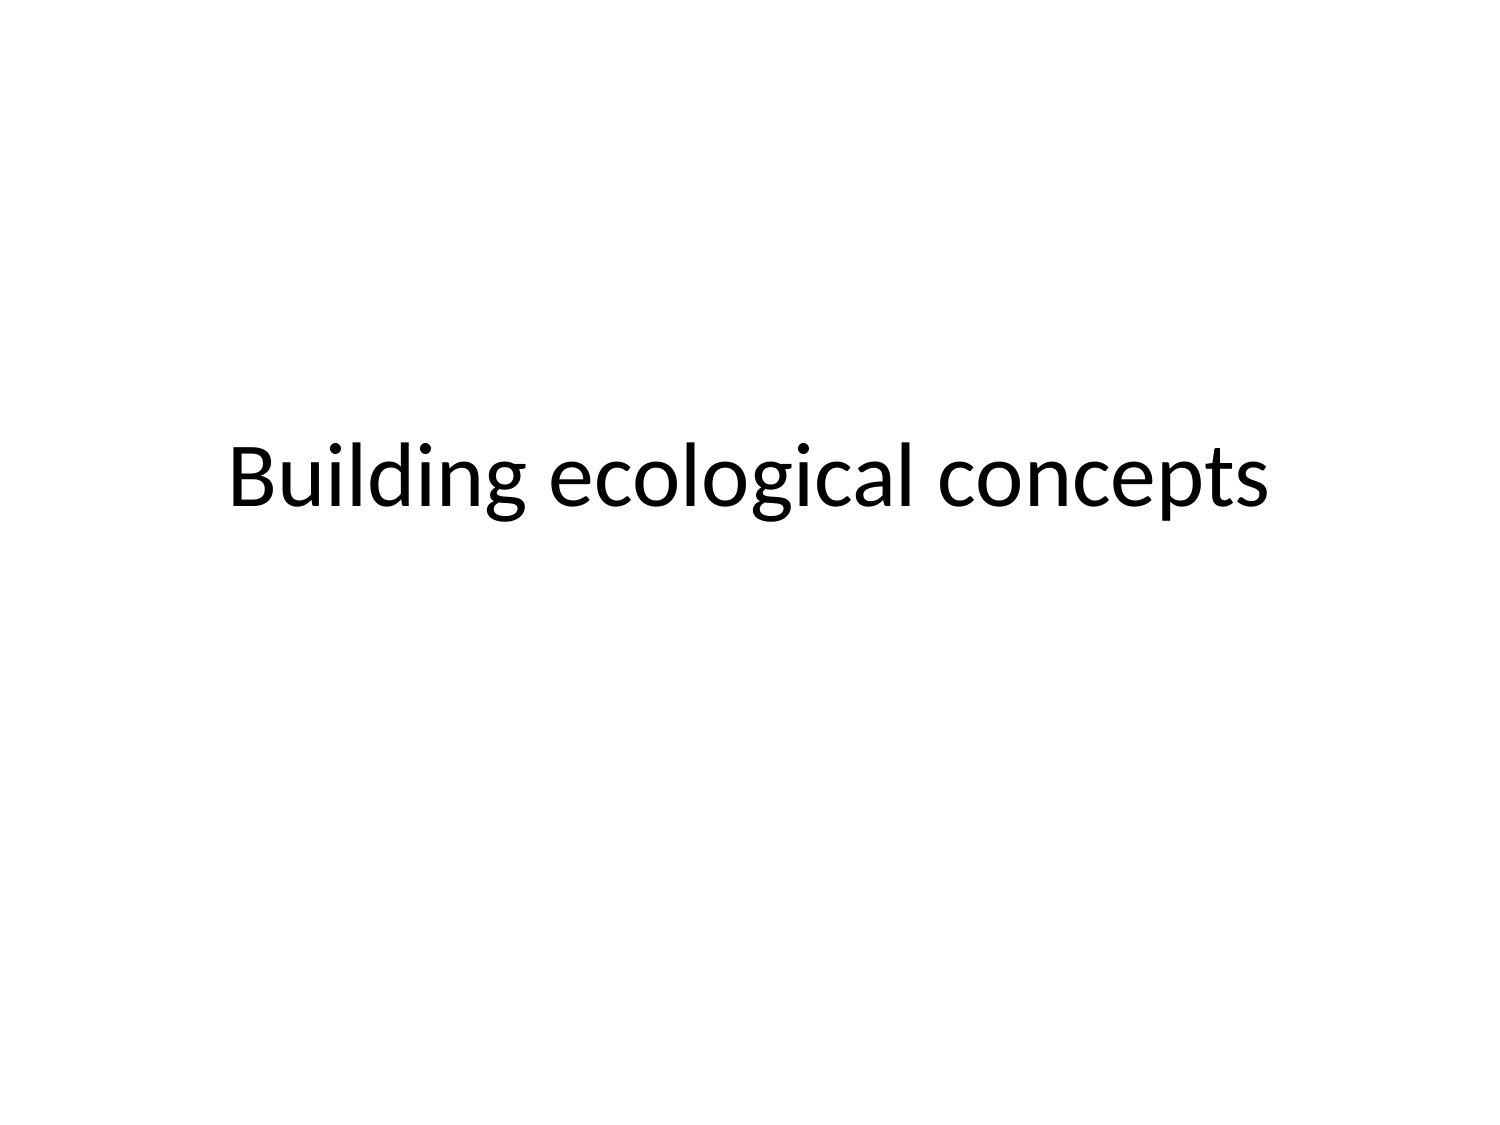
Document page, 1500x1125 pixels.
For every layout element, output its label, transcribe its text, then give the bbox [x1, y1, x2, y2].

title Building ecological concepts [112, 349, 1388, 591]
